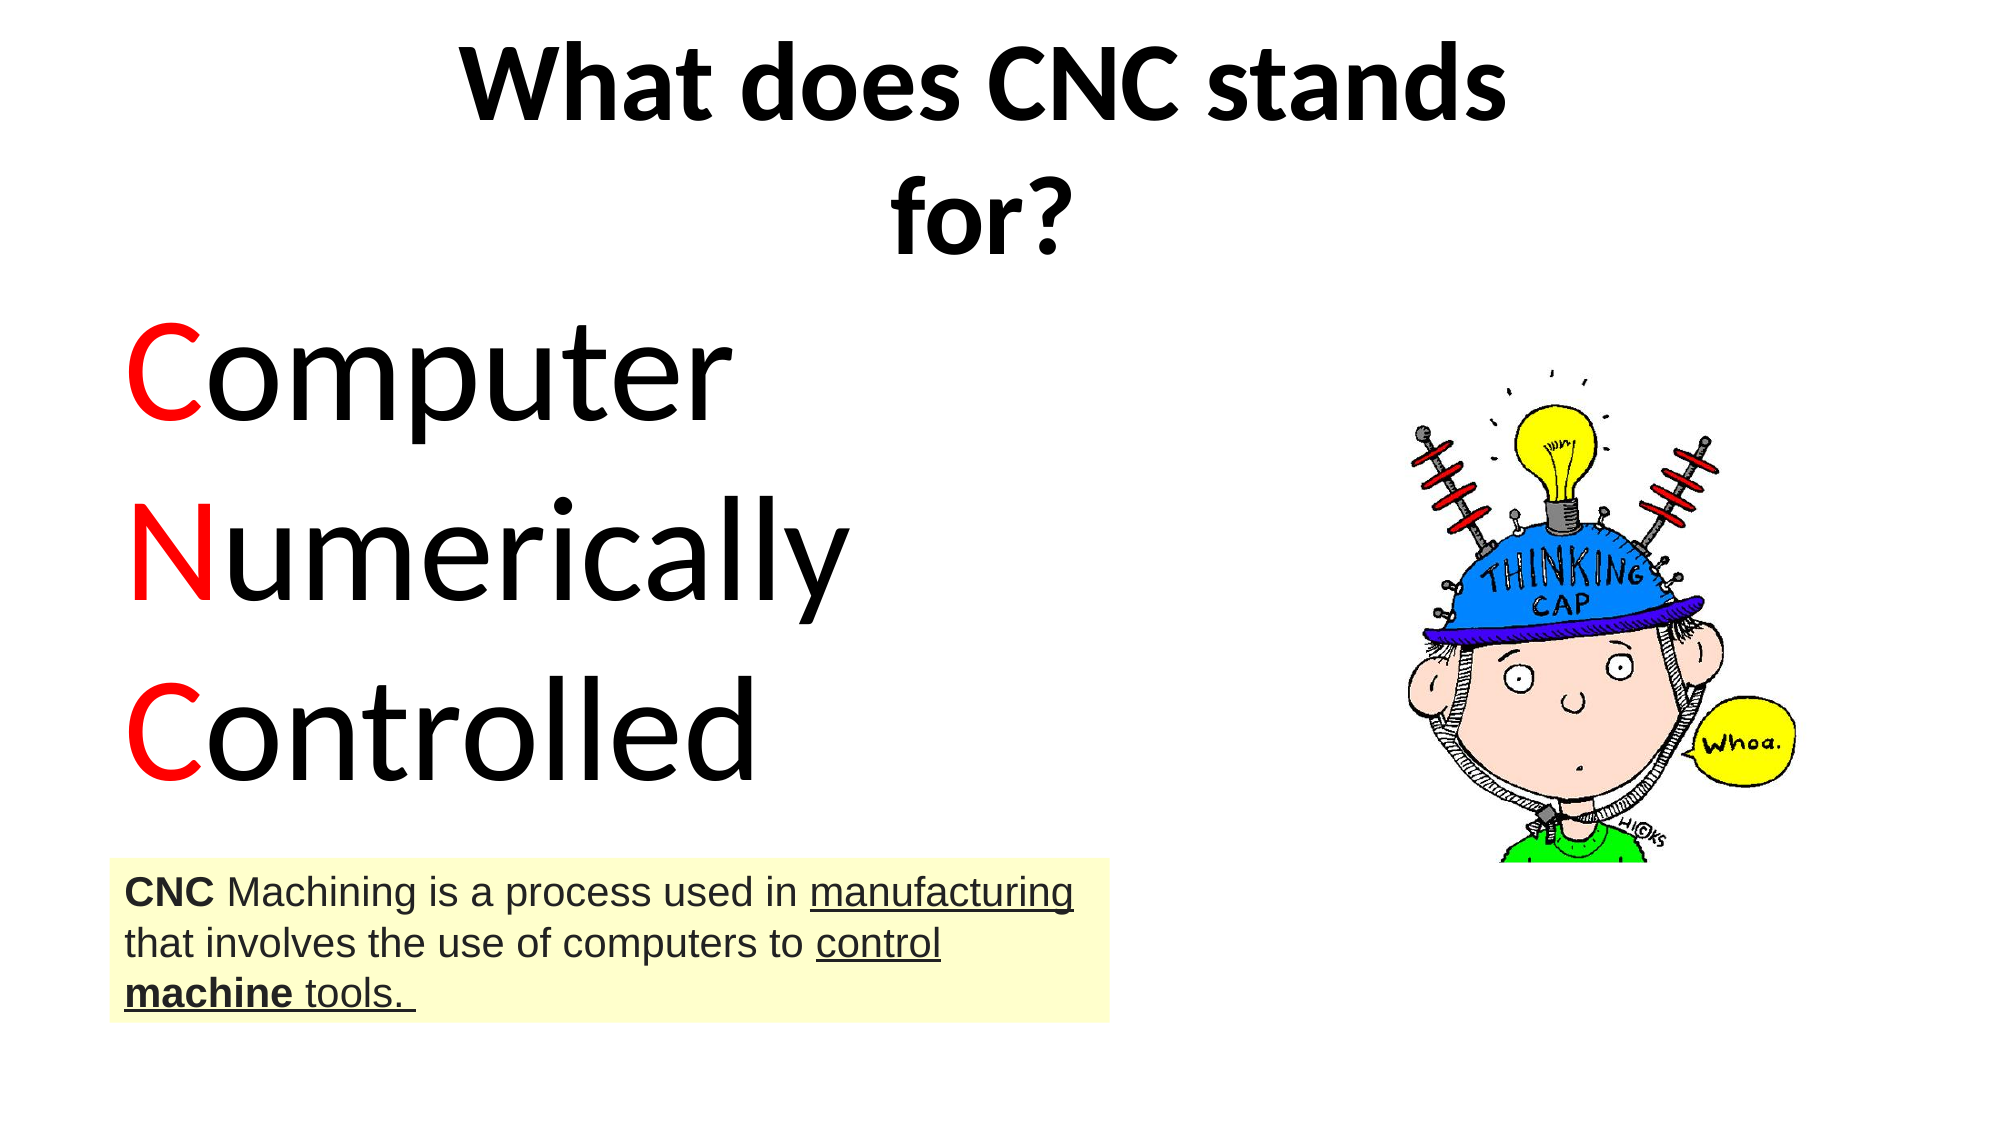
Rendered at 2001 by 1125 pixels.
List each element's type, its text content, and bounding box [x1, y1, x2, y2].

text_box Computer Numerically Controlled [109, 263, 1172, 818]
picture [1366, 347, 1812, 863]
text_box What does CNC stands for? [443, 0, 1524, 285]
text_box CNC Machining is a process used in manufacturing that involves the use of computers to control machine tools. [109, 857, 1110, 1023]
